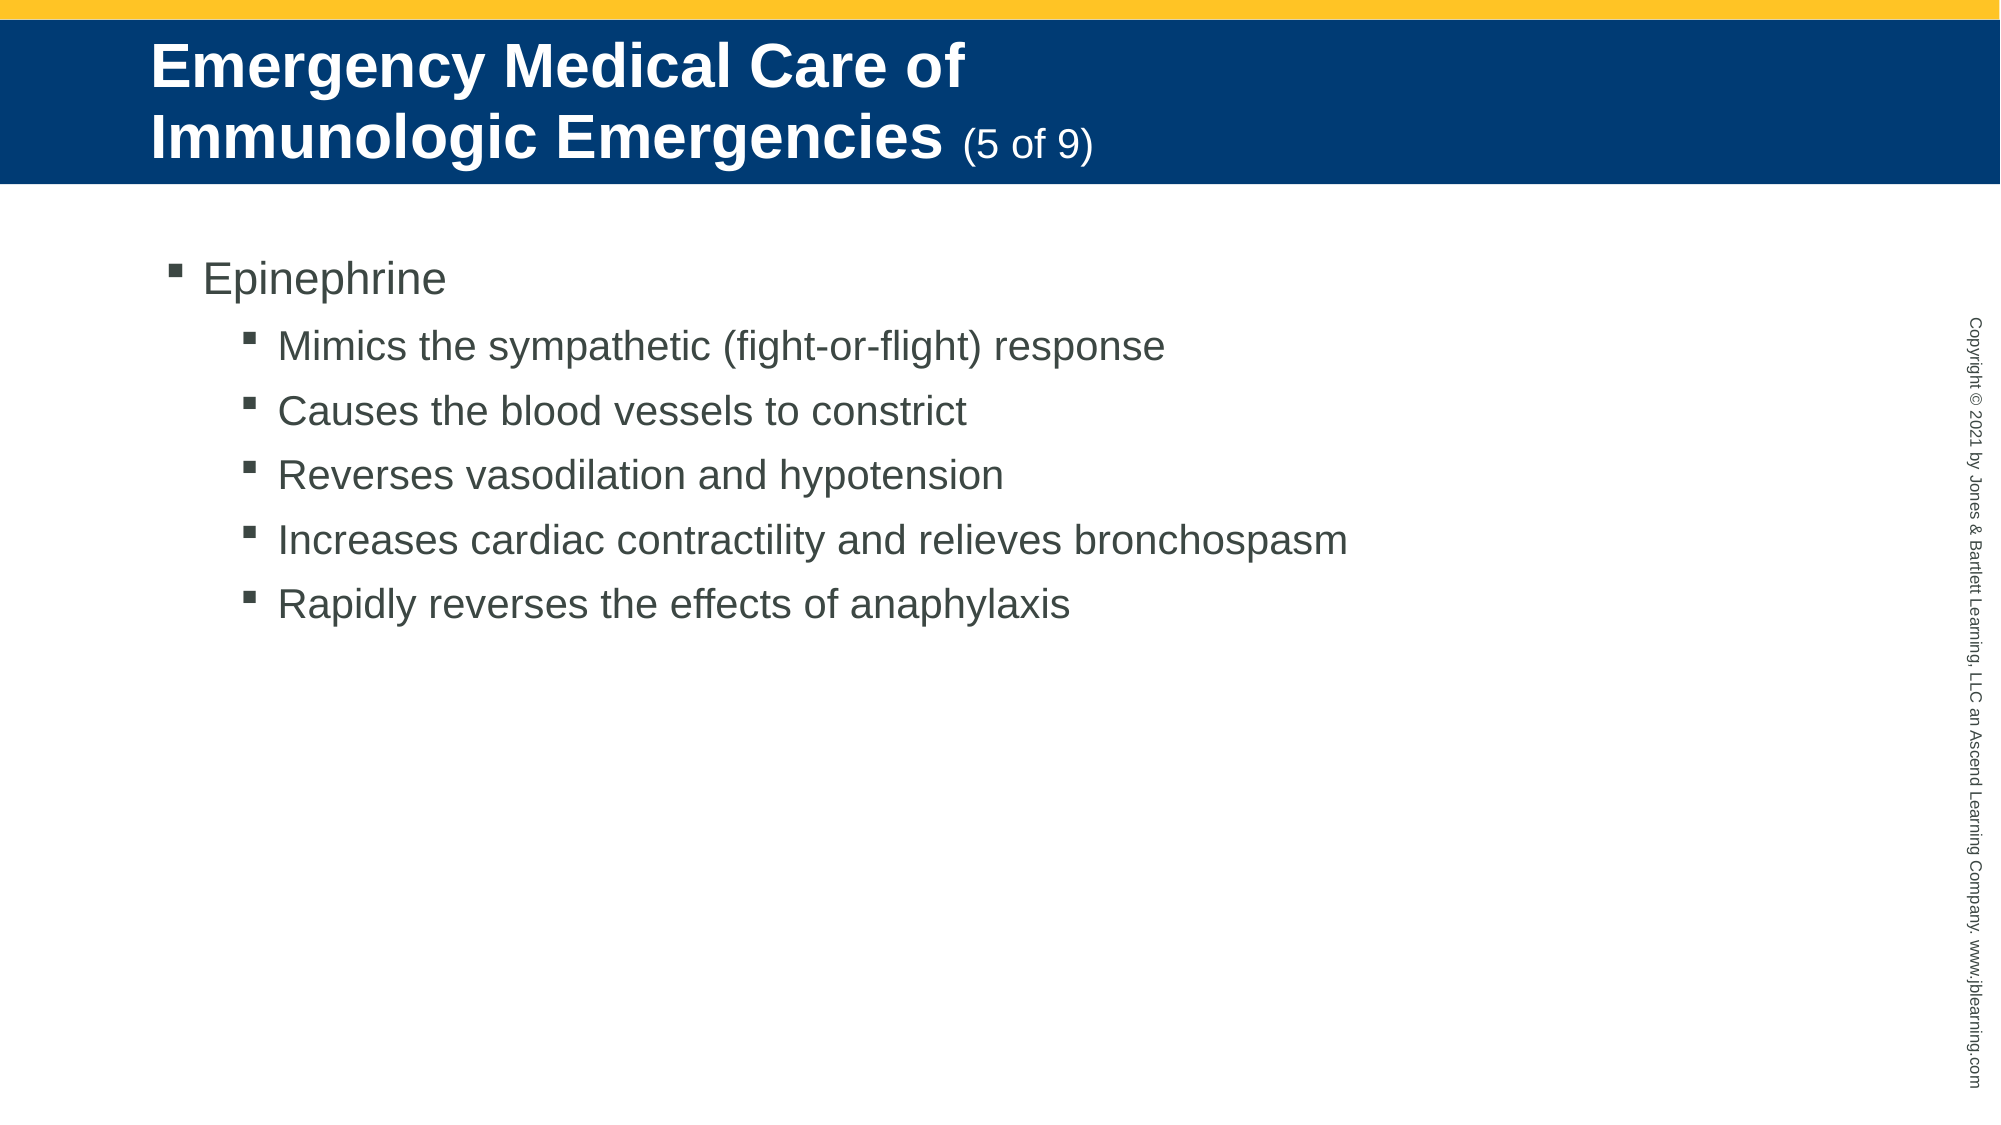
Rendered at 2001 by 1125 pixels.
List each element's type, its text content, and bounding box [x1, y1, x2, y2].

list Epinephrine Mimics the sympathetic (fight-or-flight) response Causes the blood vessels to constrict Reverses vasodilation and hypotension Increases cardiac contractility and relieves bronchospasm Rapidly reverses the effects of anaphylaxis [150, 241, 1850, 980]
title Emergency Medical Care of Immunologic Emergencies (5 of 9) [0, 19, 2000, 185]
